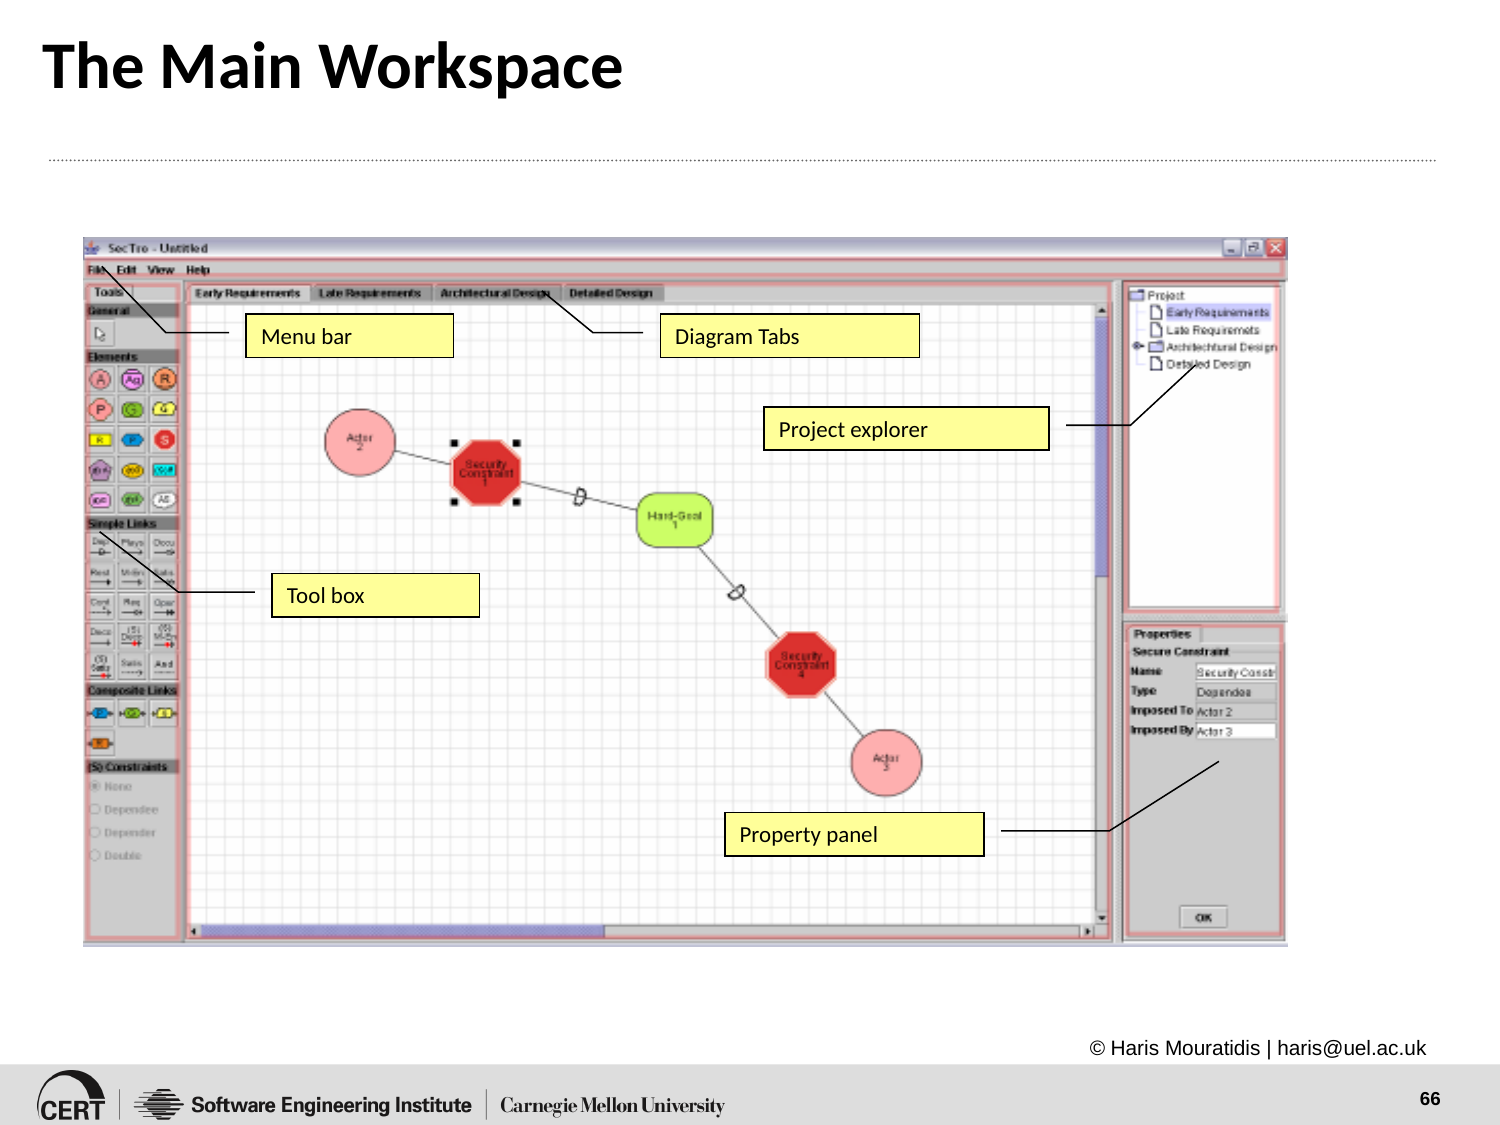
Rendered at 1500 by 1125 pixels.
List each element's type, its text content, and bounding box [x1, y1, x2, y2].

title The Main Workspace [42, 37, 1434, 155]
picture [37, 1069, 725, 1122]
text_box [83, 237, 1288, 947]
text_box © Haris Mouratidis | haris@uel.ac.uk [1074, 1027, 1500, 1075]
